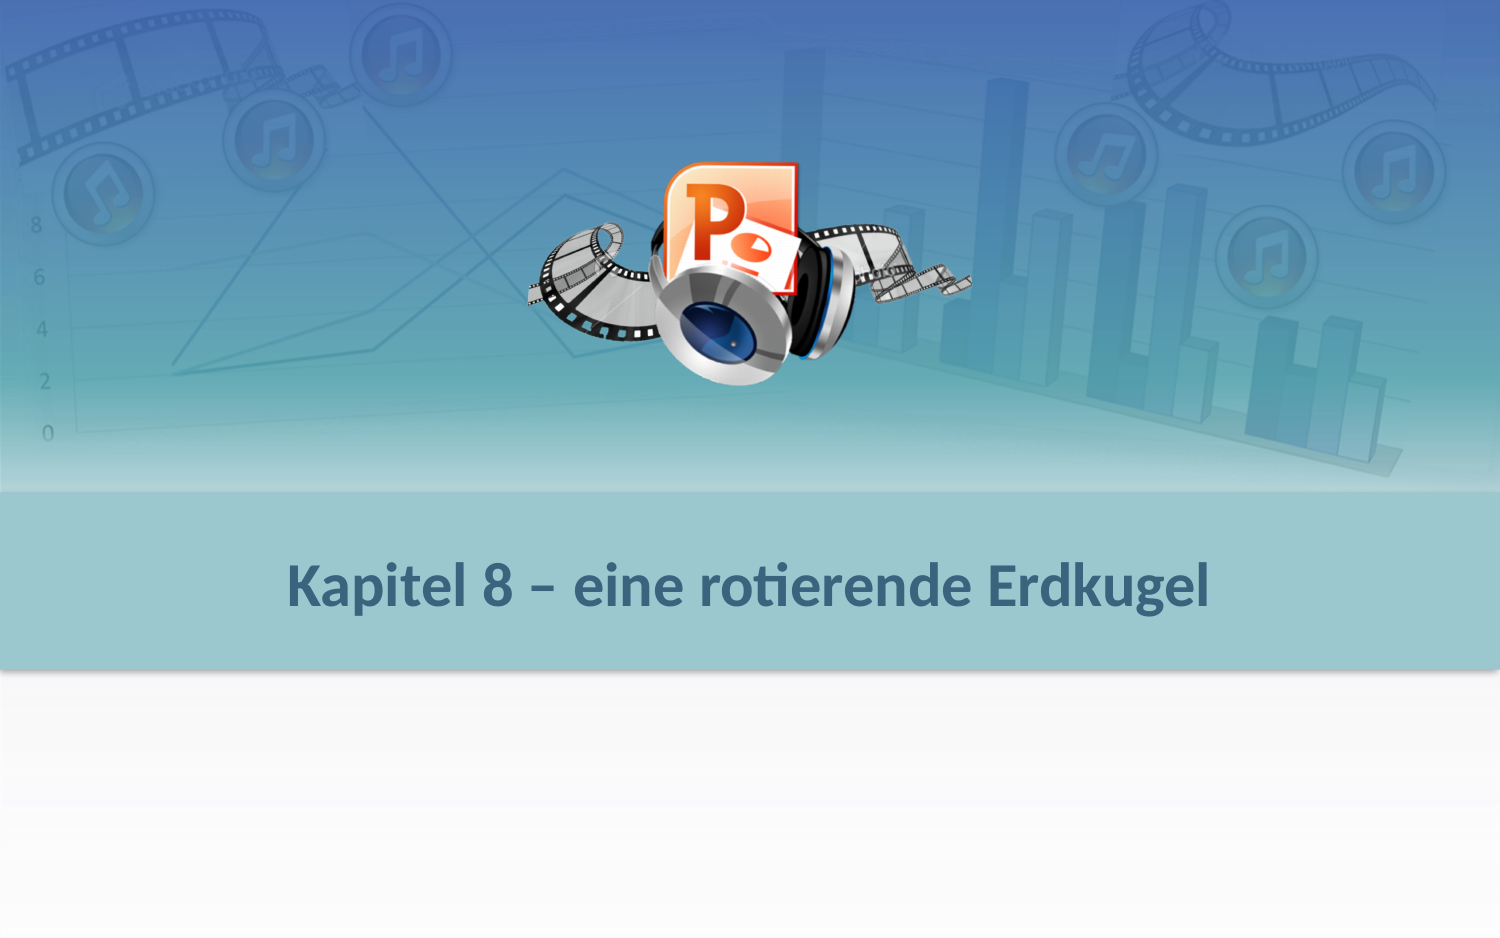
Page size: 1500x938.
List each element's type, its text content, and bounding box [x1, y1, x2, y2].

title Kapitel 8 – eine rotierende Erdkugel [0, 492, 1500, 670]
picture [0, 670, 1500, 938]
picture [0, 0, 1500, 492]
